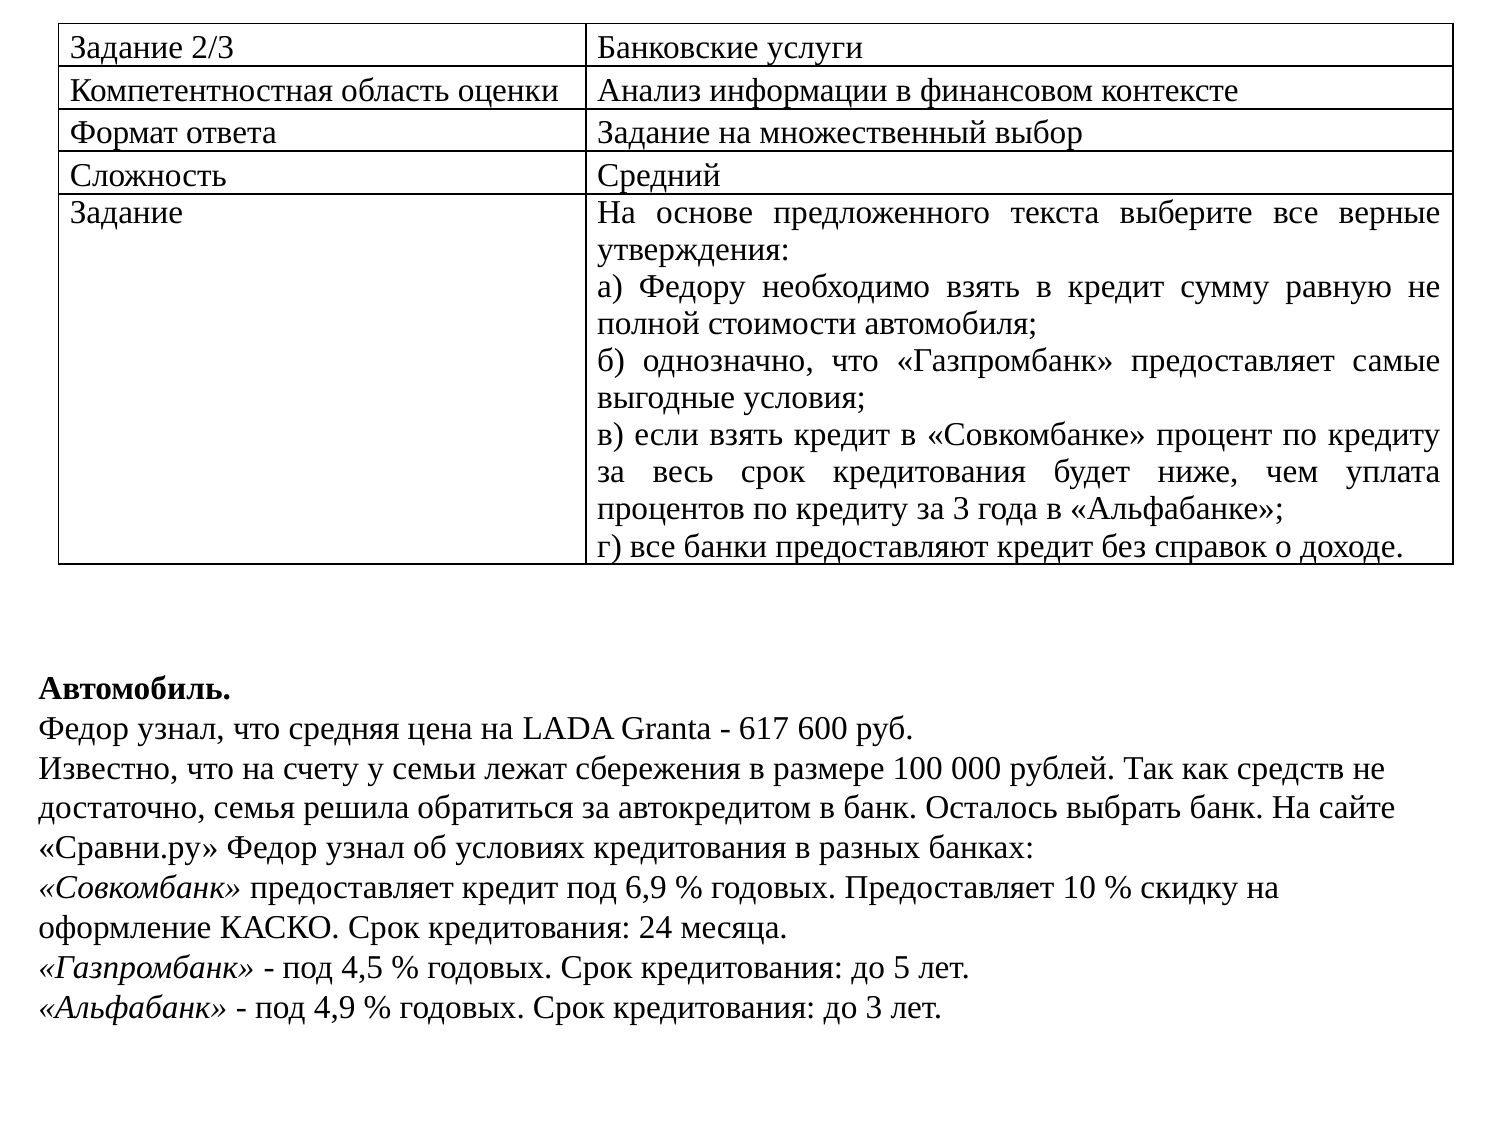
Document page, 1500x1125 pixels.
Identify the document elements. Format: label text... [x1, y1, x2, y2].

table_cell На основе предложенного текста выберите все верные утверждения: а) Федору необходимо взять в кредит сумму равную не полной стоимости автомобиля; б) однозначно, что «Газпромбанк» предоставляет самые выгодные условия; в) если взять кредит в «Совкомбанке» процент по кредиту за весь срок кредитования будет ниже, чем уплата процентов по кредиту за 3 года в «Альфабанке»; г) все банки предоставляют кредит без справок о доходе. [587, 195, 1452, 563]
text_box Автомобиль. Федор узнал, что средняя цена на LADA Granta - 617 600 руб. Известно, что на счету у семьи лежат сбережения в размере 100 000 рублей. Так как средств не достаточно, семья решила обратиться за автокредитом в банк. Осталось выбрать банк. На сайте «Сравни.ру» Федор узнал об условиях кредитования в разных банках: «Совкомбанк» предоставляет кредит под 6,9 % годовых. Предоставляет 10 % скидку на оформление КАСКО. Срок кредитования: 24 месяца. «Газпромбанк» - под 4,5 % годовых. Срок кредитования: до 5 лет. «Альфабанк» - под 4,9 % годовых. Срок кредитования: до 3 лет. [23, 658, 1477, 1033]
table_cell Анализ информации в финансовом контексте [587, 67, 1452, 108]
table_header Задание 2/3 [59, 24, 585, 65]
table_cell Компетентностная область оценки [59, 67, 585, 108]
table_cell Формат ответа [59, 110, 585, 150]
table_header Банковские услуги [587, 24, 1452, 65]
table_cell Сложность [59, 152, 585, 193]
table_cell Средний [587, 152, 1452, 193]
table_cell Задание на множественный выбор [587, 110, 1452, 150]
table_cell Задание [59, 195, 585, 563]
